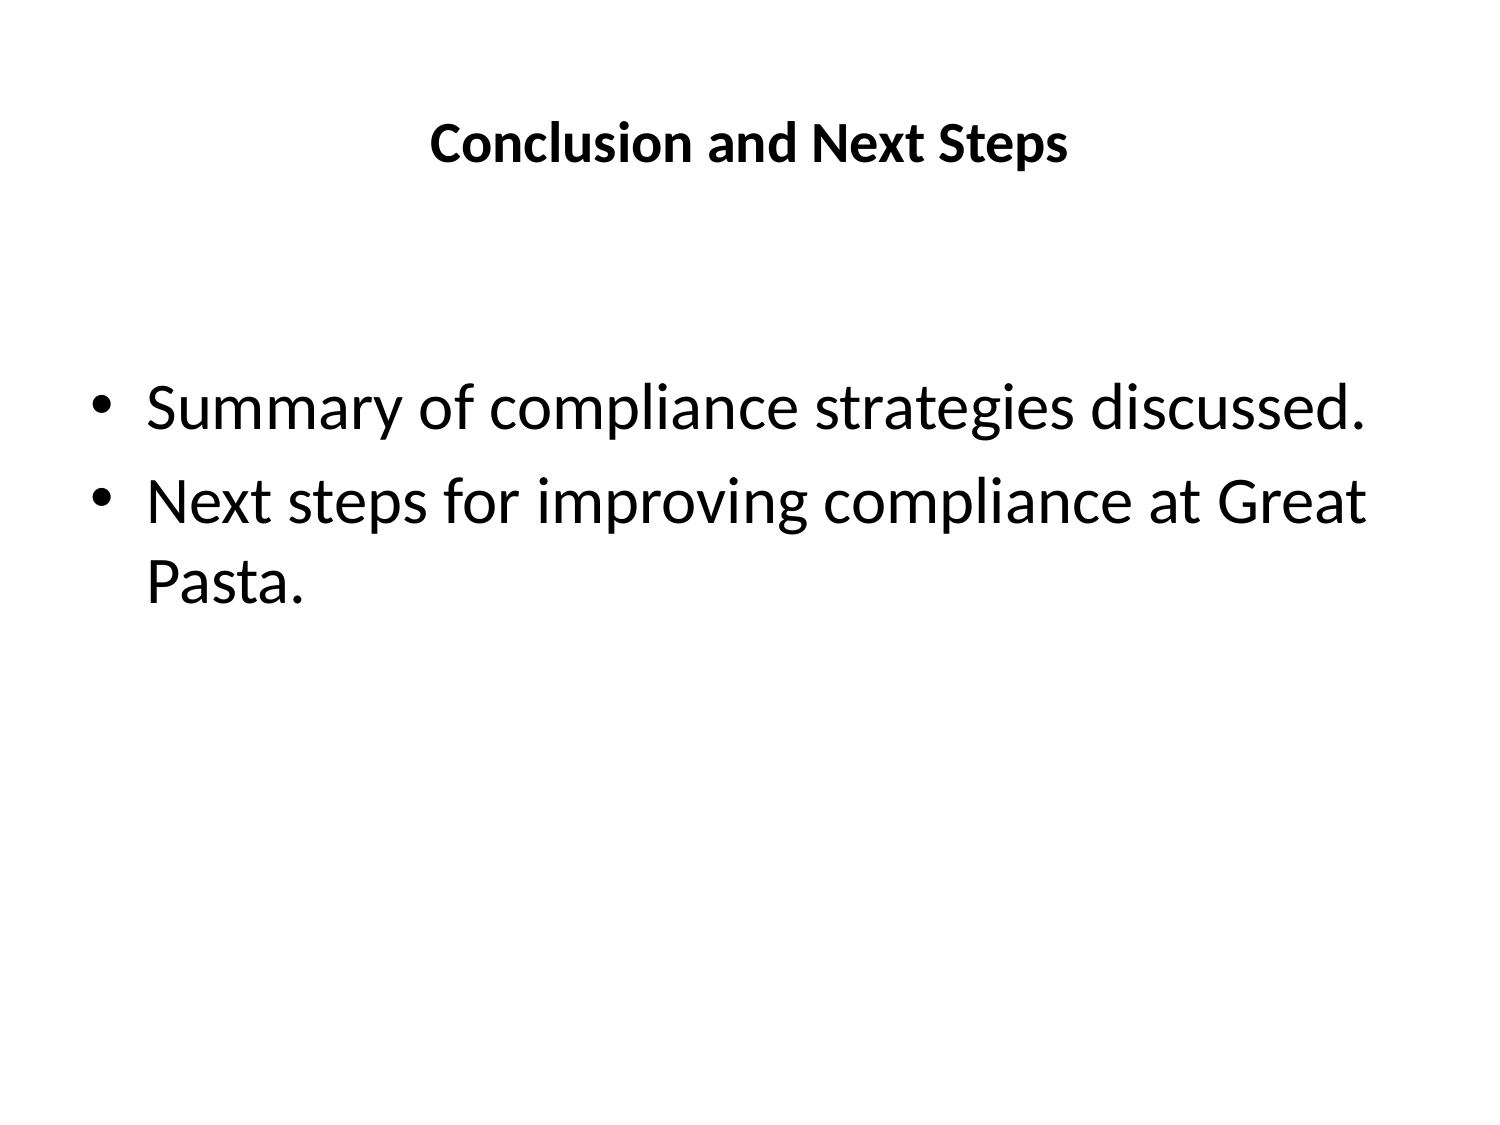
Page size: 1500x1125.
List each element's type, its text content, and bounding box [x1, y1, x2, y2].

list Summary of compliance strategies discussed. Next steps for improving compliance at Great Pasta. [75, 262, 1425, 1005]
title Conclusion and Next Steps [75, 45, 1425, 233]
